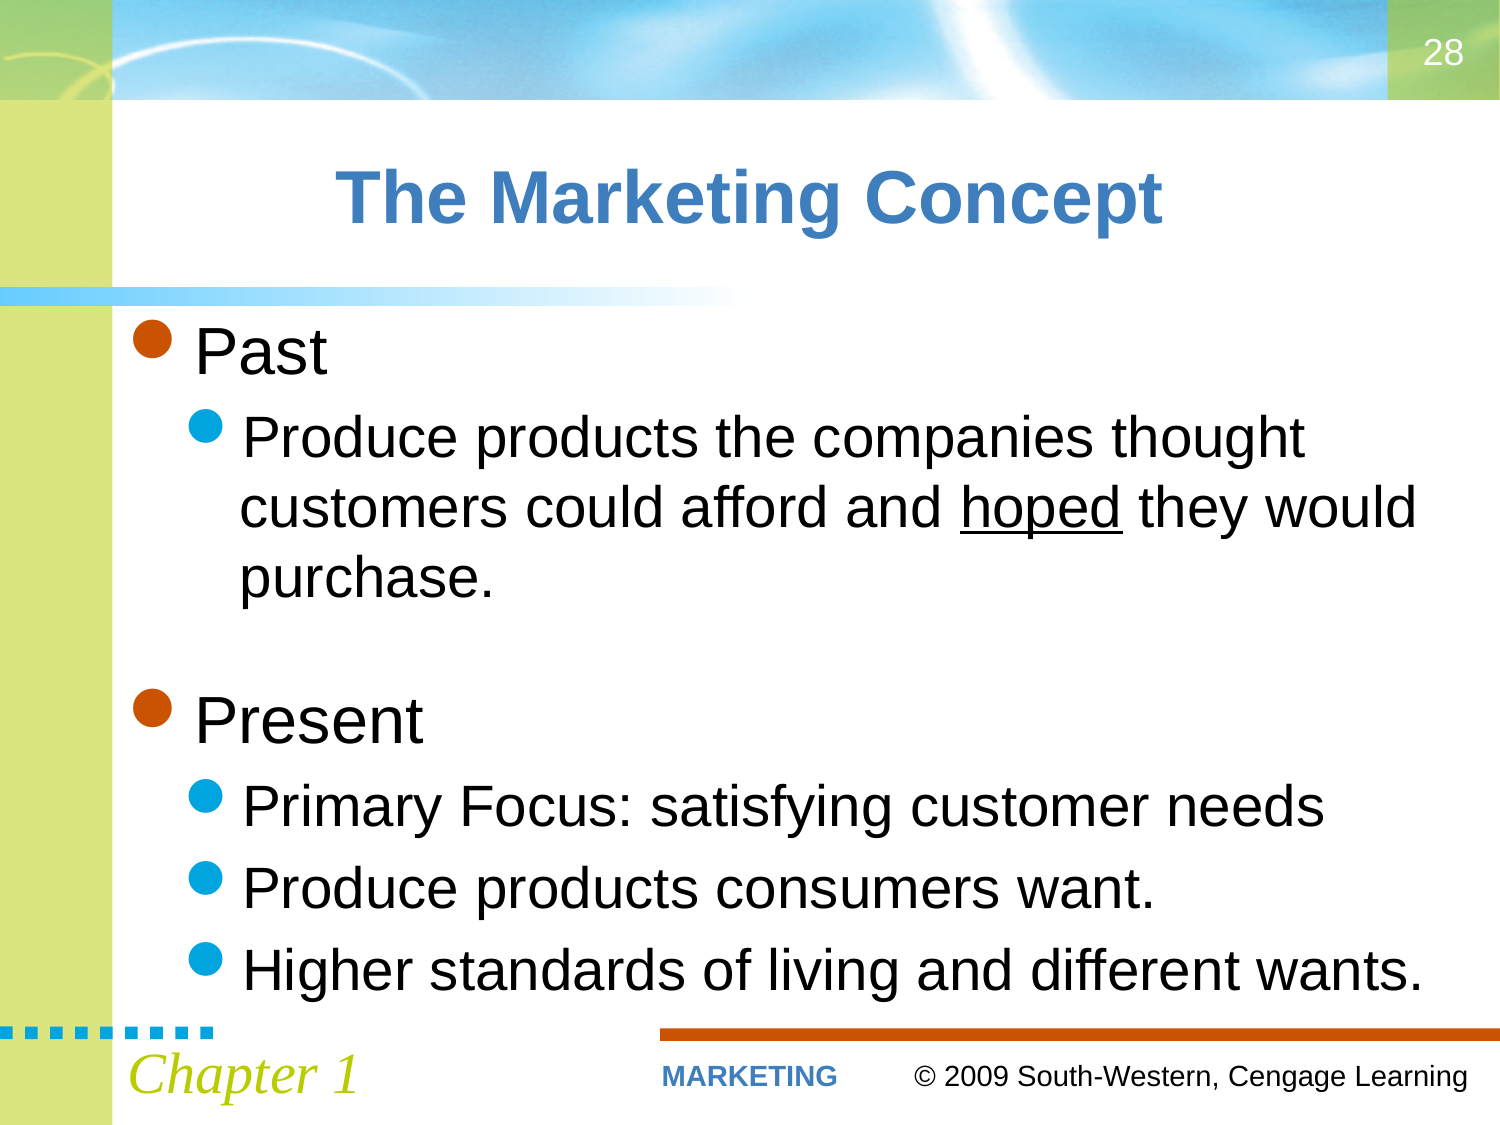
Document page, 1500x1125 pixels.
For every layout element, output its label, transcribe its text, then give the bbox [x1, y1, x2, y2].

title The Marketing Concept [112, 99, 1388, 288]
list Past Produce products the companies thought customers could afford and hoped they would purchase. Present Primary Focus: satisfying customer needs Produce products consumers want. Higher standards of living and different wants. [112, 299, 1463, 1001]
footer Chapter 1 [112, 1012, 638, 1113]
slide_number 28 [1387, 0, 1500, 101]
